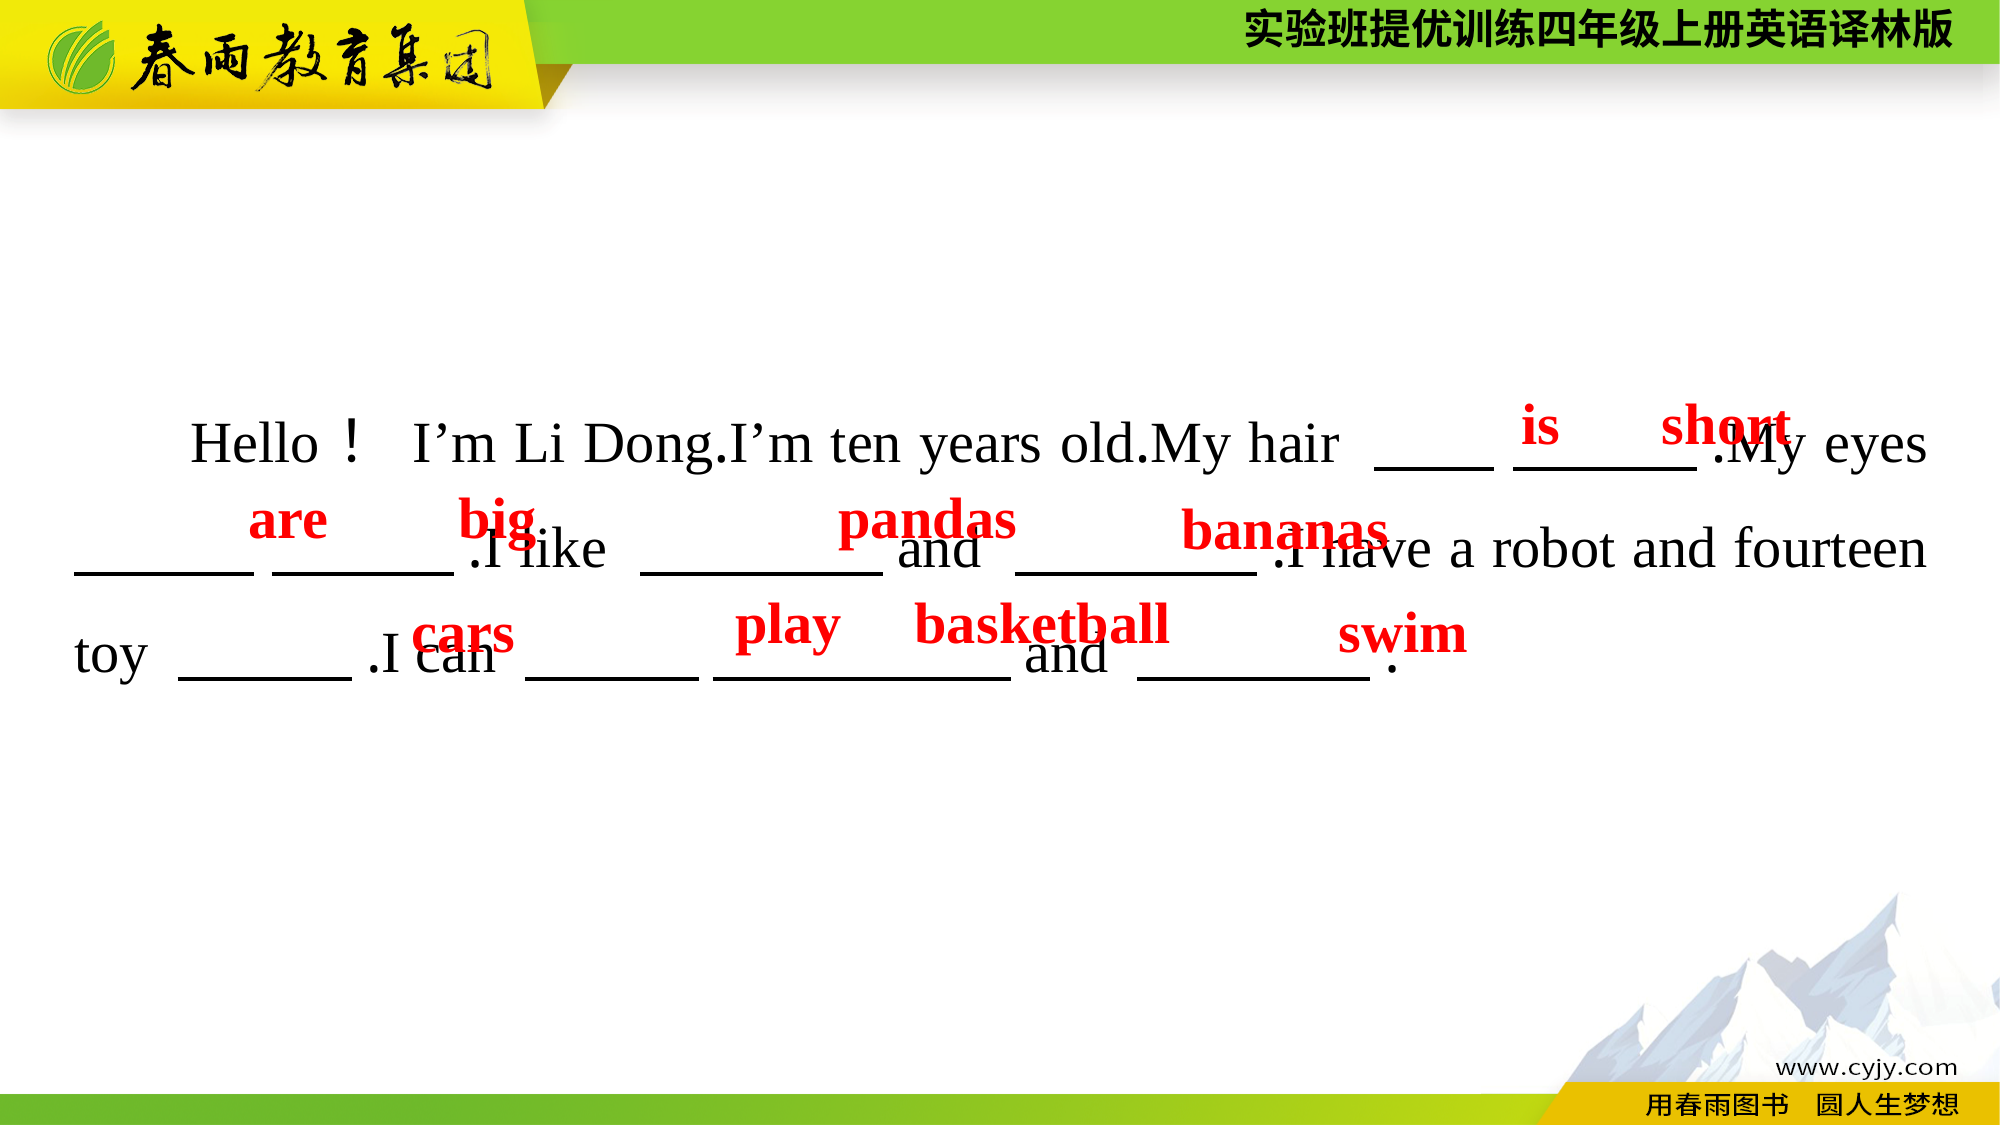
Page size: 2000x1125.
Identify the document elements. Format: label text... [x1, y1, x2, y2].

text_box swim [1323, 587, 1484, 672]
list Hello！I’m Li Dong.I’m ten years old.My hair .My eyes .I like and .I have a robot and fourteen toy .I can and . [59, 361, 1944, 695]
text_box bananas [1166, 483, 1405, 569]
text_box is short [1506, 379, 1807, 464]
text_box play basketball [720, 578, 1187, 664]
text_box are big [234, 473, 552, 558]
text_box cars [396, 587, 530, 672]
picture [0, 0, 2000, 1125]
text_box pandas [823, 473, 1033, 558]
